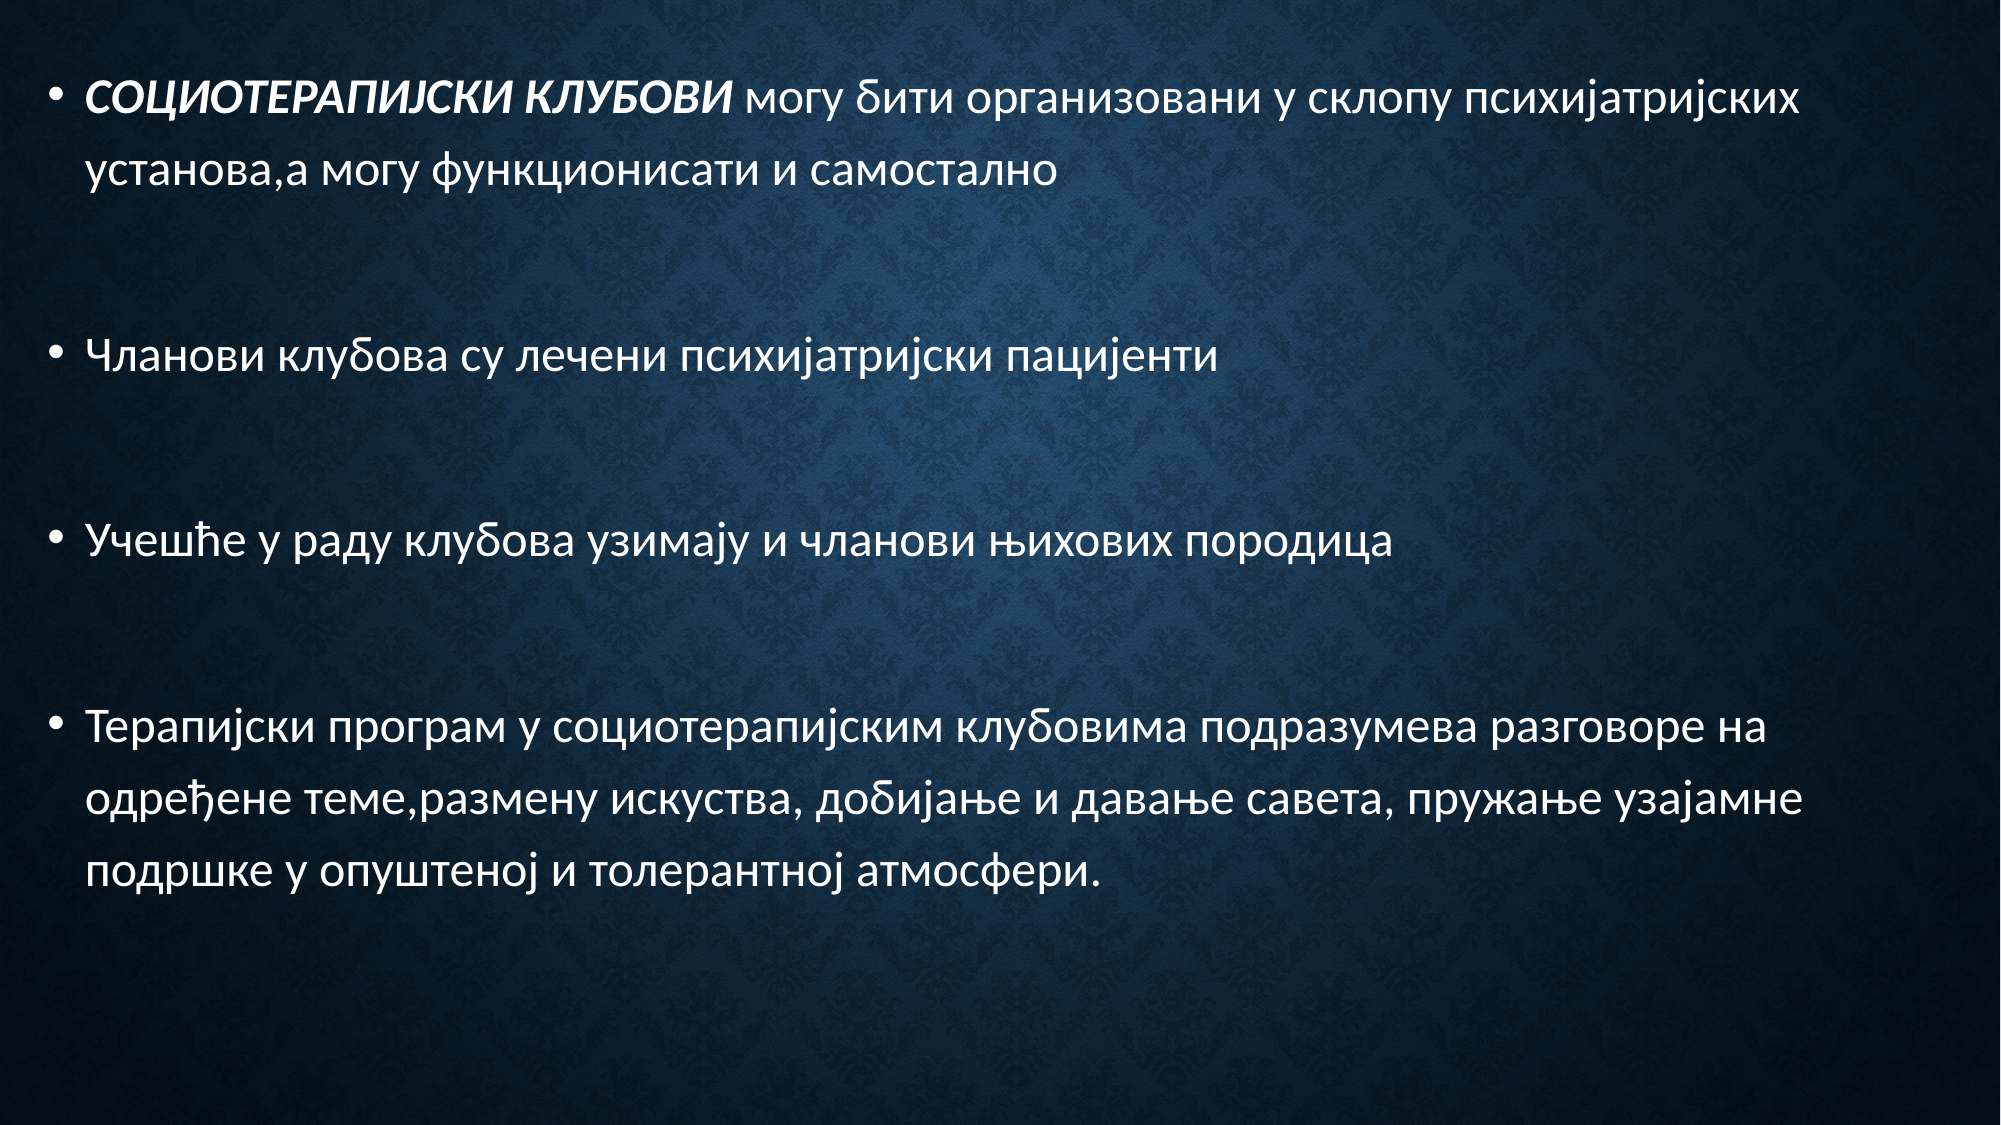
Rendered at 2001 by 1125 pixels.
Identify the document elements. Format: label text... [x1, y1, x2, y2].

list СОЦИОТЕРАПИЈСКИ КЛУБОВИ могу бити организовани у склопу психијатријских установа,а могу функционисати и самостално Чланови клубова су лечени психијатријски пацијенти Учешће у раду клубова узимају и чланови њихових породица Терапијски програм у социотерапијским клубовима подразумева разговоре на одређене теме,размену искуства, добијање и давање савета, пружање узајамне подршке у опуштеној и толерантној атмосфери. [32, 43, 1916, 1078]
